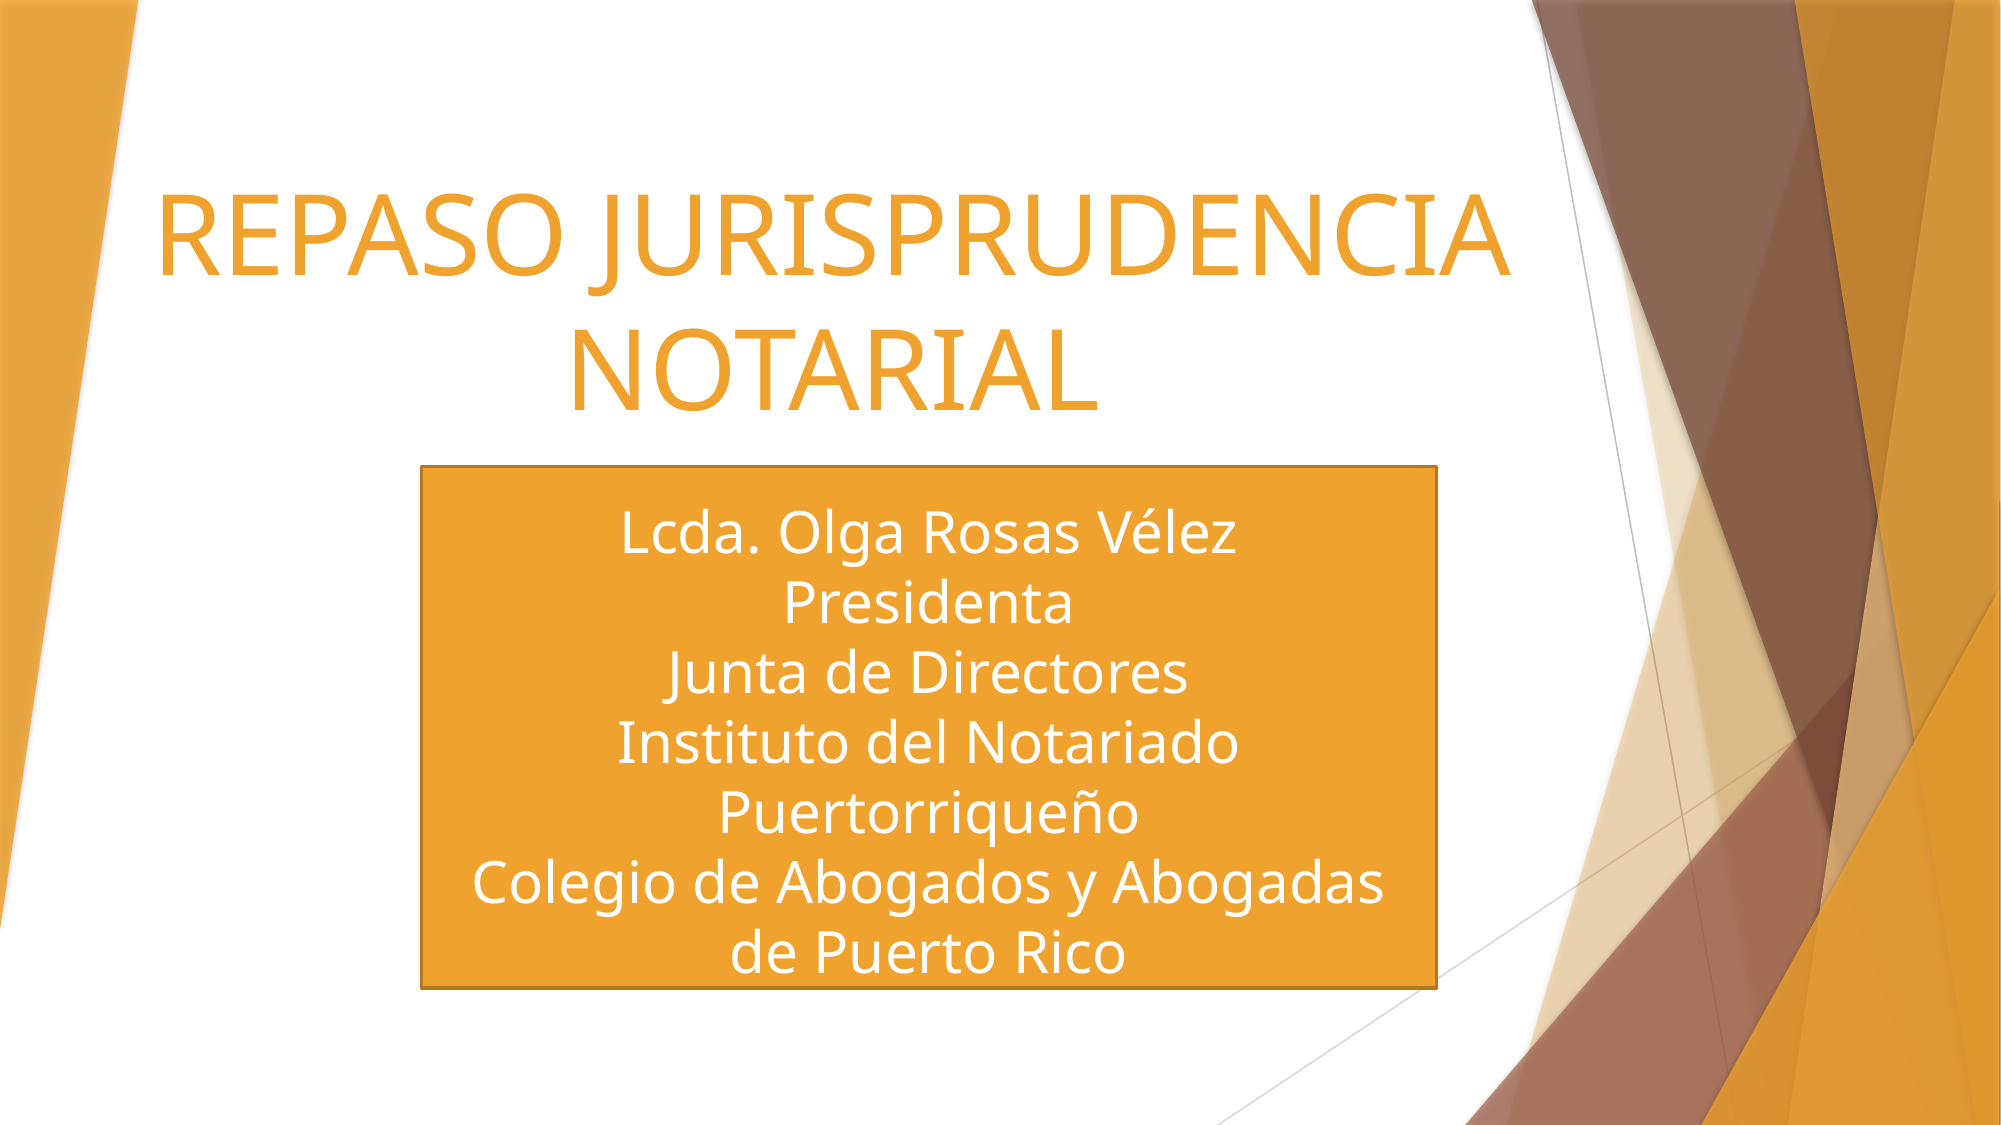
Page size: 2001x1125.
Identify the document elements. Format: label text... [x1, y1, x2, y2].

text_box Lcda. Olga Rosas Vélez Presidenta Junta de Directores Instituto del Notariado Puertorriqueño Colegio de Abogados y Abogadas de Puerto Rico [420, 465, 1438, 602]
subtitle [391, 602, 1644, 943]
text_box Lcda. Olga Rosas Vélez Presidenta Junta de Directores Instituto del Notariado Puertorriqueño Colegio de Abogados y Abogadas de Puerto Rico [420, 943, 1438, 990]
title REPASO JURISPRUDENCIA NOTARIAL [55, 33, 1609, 441]
